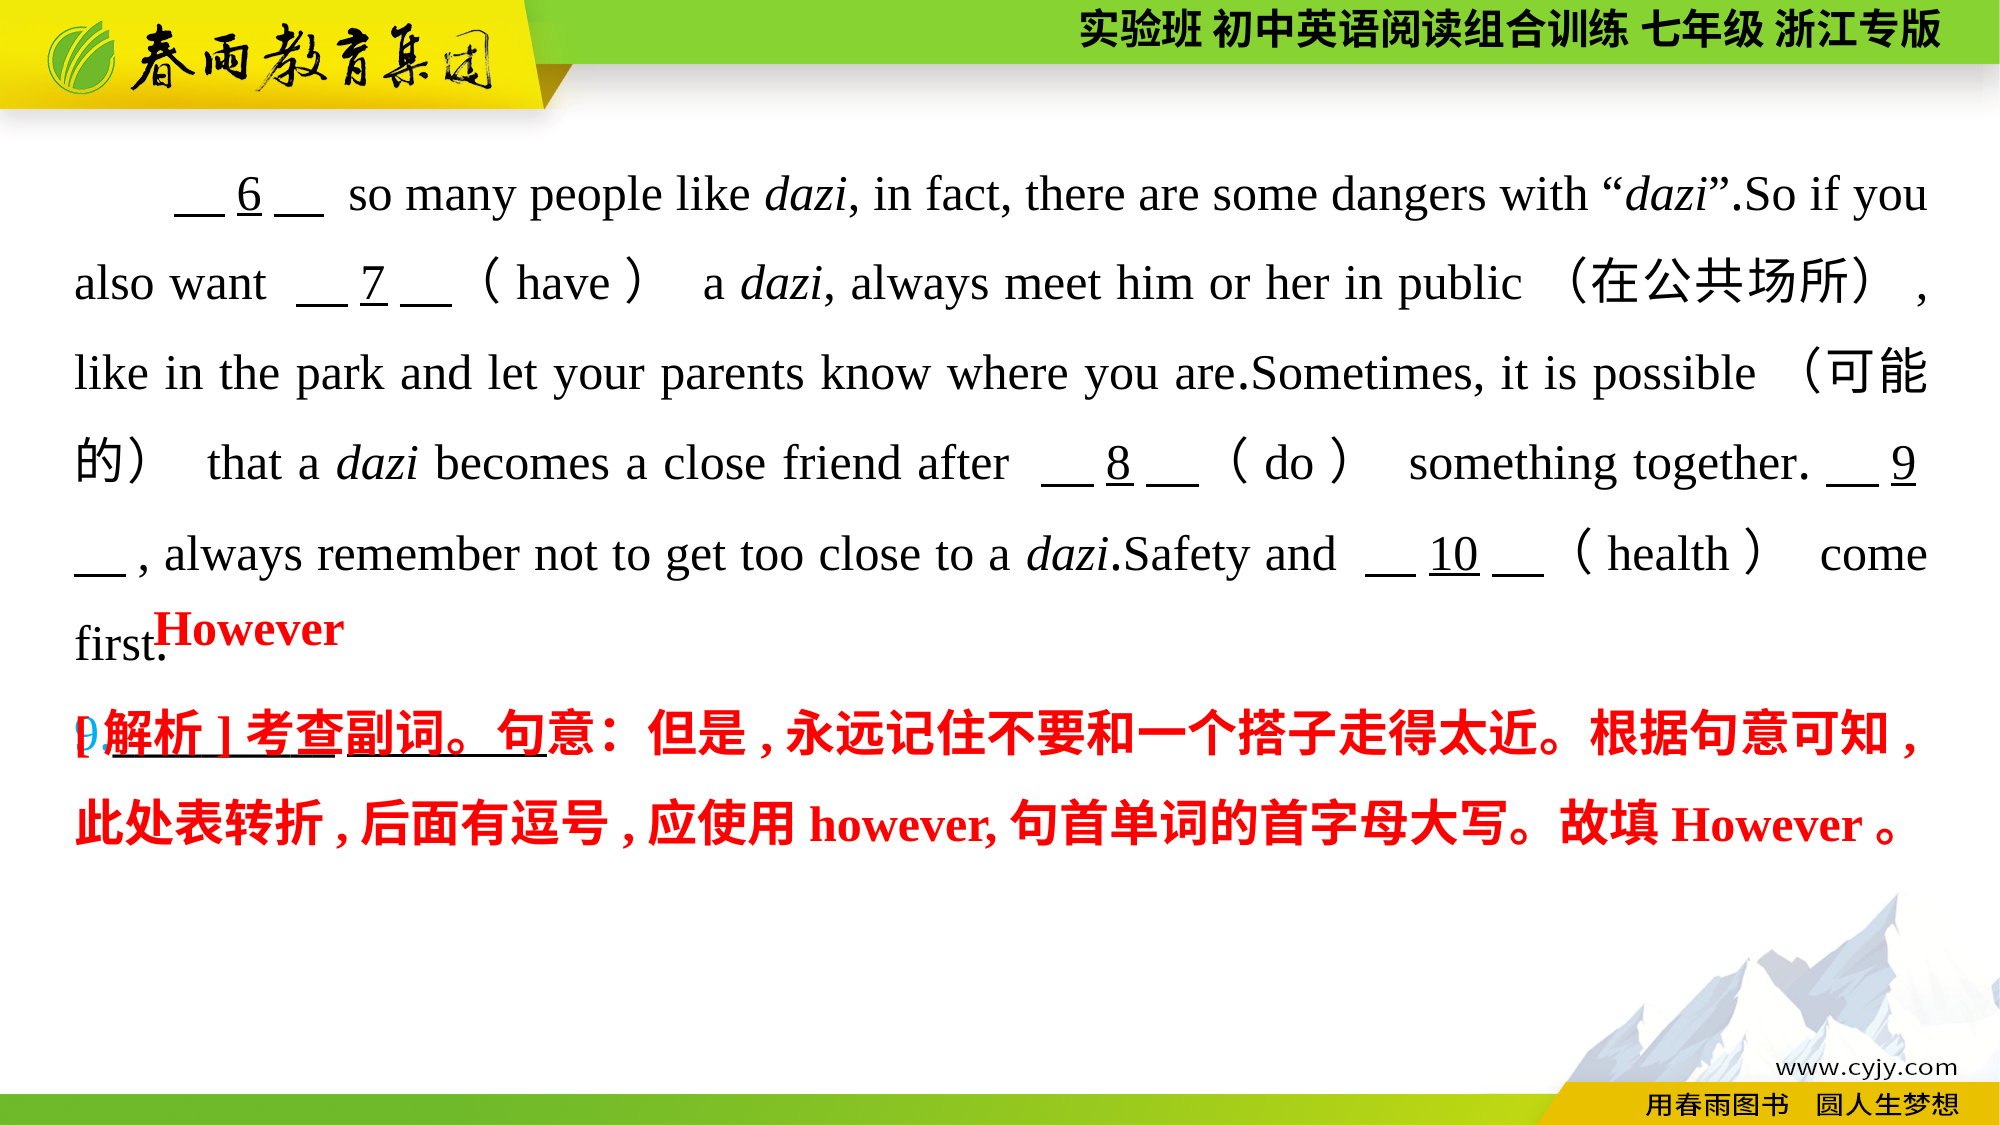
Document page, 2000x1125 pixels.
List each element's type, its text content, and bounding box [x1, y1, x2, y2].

list 6 so many people like dazi, in fact, there are some dangers with “dazi”.So if you also want 7 （have） a dazi, always meet him or her in public（在公共场所）, like in the park and let your parents know where you are.Sometimes, it is possible（可能的） that a dazi becomes a close friend after 8 （do） something together. 9 , always remember not to get too close to a dazi.Safety and 10 （health） come first. 9.__________ [59, 122, 1944, 664]
text_box [解析]考查副词。句意：但是,永远记住不要和一个搭子走得太近。根据句意可知,此处表转折,后面有逗号,应使用however,句首单词的首字母大写。故填However。 [59, 664, 1944, 860]
picture [0, 0, 2000, 1125]
